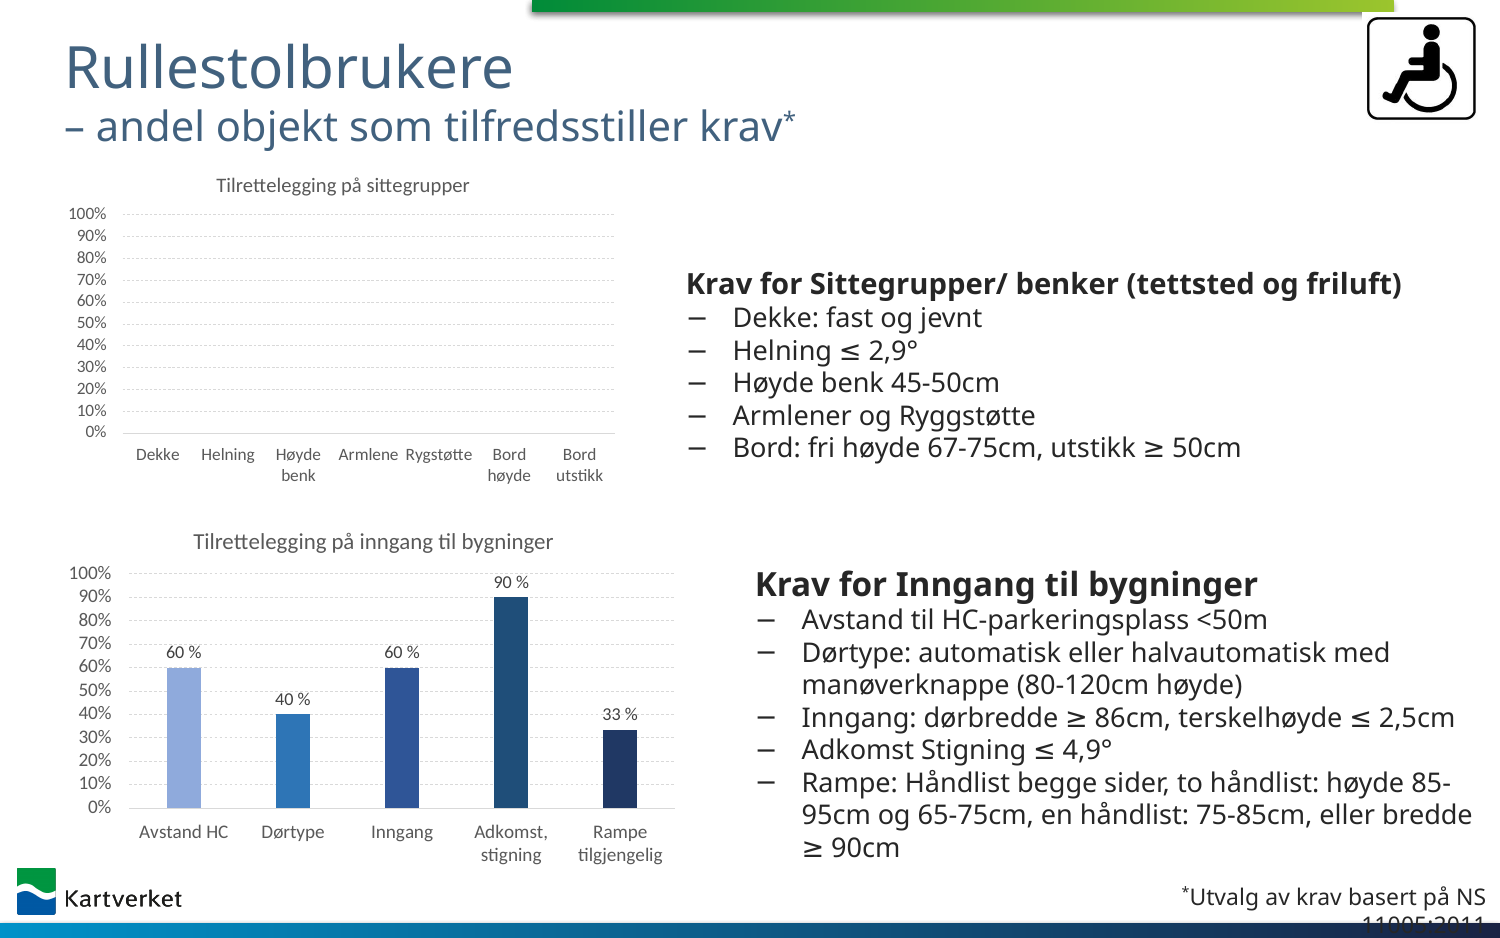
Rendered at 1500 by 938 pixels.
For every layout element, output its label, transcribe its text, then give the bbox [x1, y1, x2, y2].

picture [62, 166, 625, 492]
text_box Krav for Sittegrupper/ benker (tettsted og friluft) Dekke: fast og jevnt Helning ≤ 2,9° Høyde benk 45-50cm Armlener og Ryggstøtte Bord: fri høyde 67-75cm, utstikk ≥ 50cm [670, 258, 1418, 471]
text_box Rullestolbrukere – andel objekt som tilfredsstiller krav* [49, 25, 1431, 158]
text_box *Utvalg av krav basert på NS 11005:2011 [1068, 873, 1500, 938]
picture [62, 520, 686, 874]
picture [1362, 12, 1481, 126]
text_box Krav for Inngang til bygninger Avstand til HC-parkeringsplass <50m Dørtype: automatisk eller halvautomatisk med manøverknappe (80-120cm høyde) Inngang: dørbredde ≥ 86cm, terskelhøyde ≤ 2,5cm Adkomst Stigning ≤ 4,9° Rampe: Håndlist begge sider, to håndlist: høyde 85-95cm og 65-75cm, en håndlist: 75-85cm, eller bredde ≥ 90cm [740, 555, 1491, 870]
